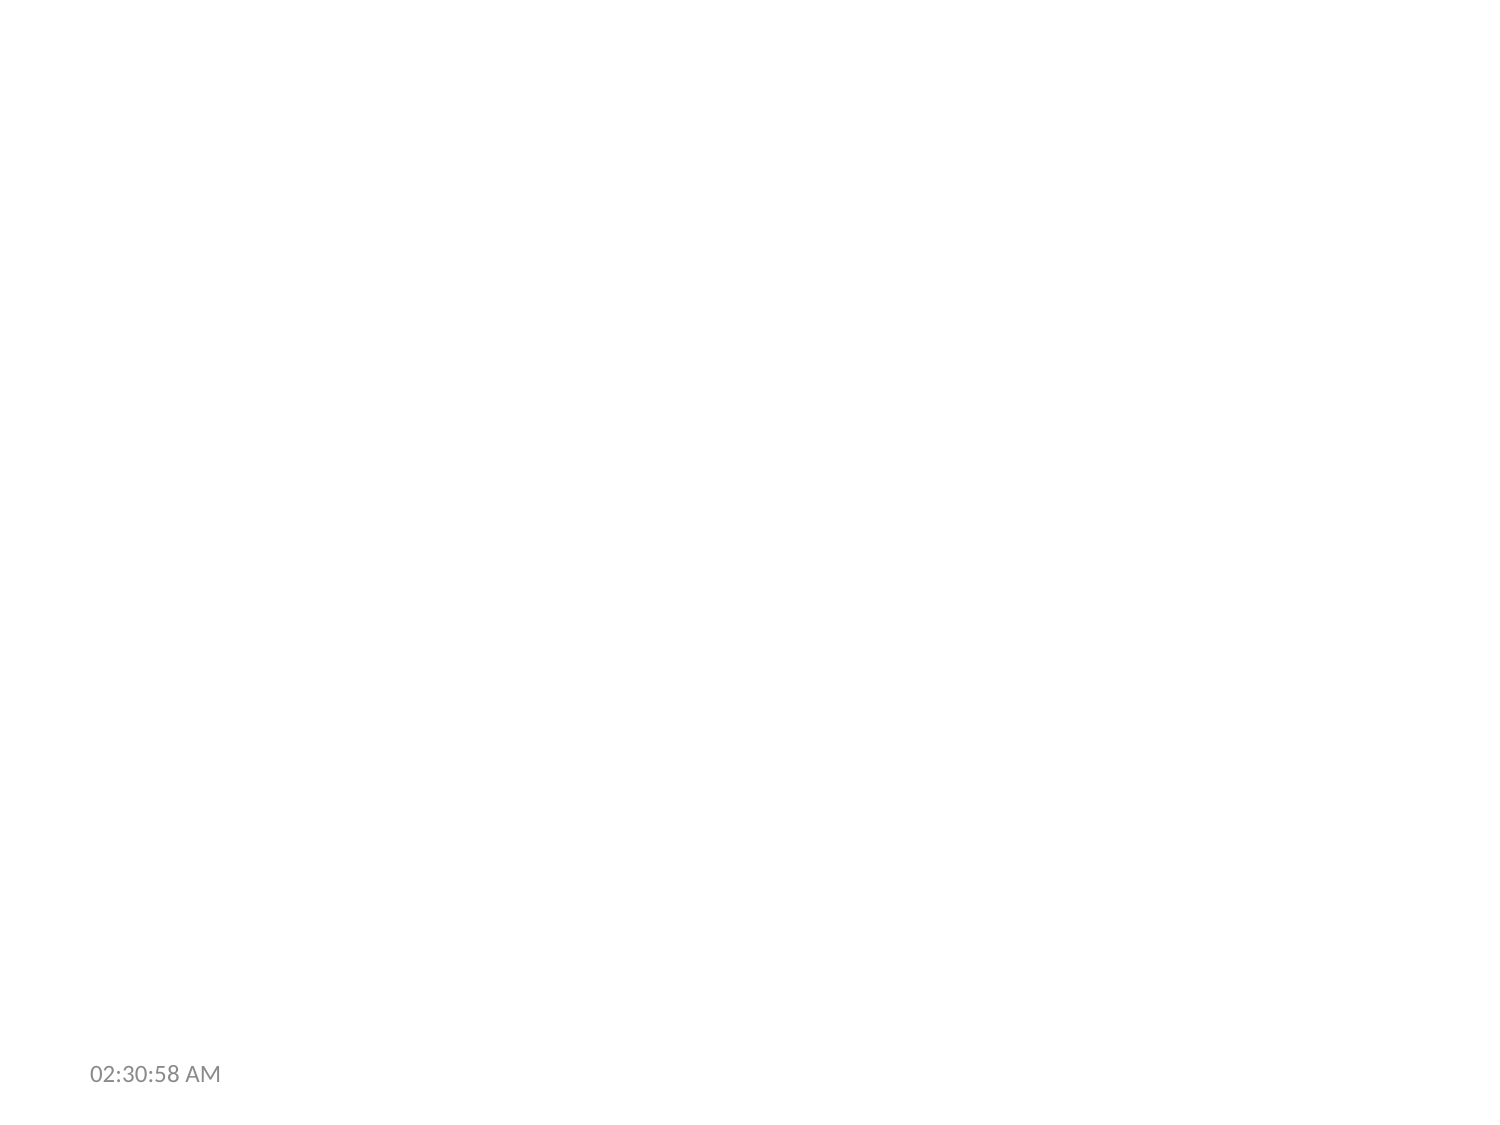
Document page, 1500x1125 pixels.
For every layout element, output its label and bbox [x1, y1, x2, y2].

slide_number [75, 1042, 425, 1103]
